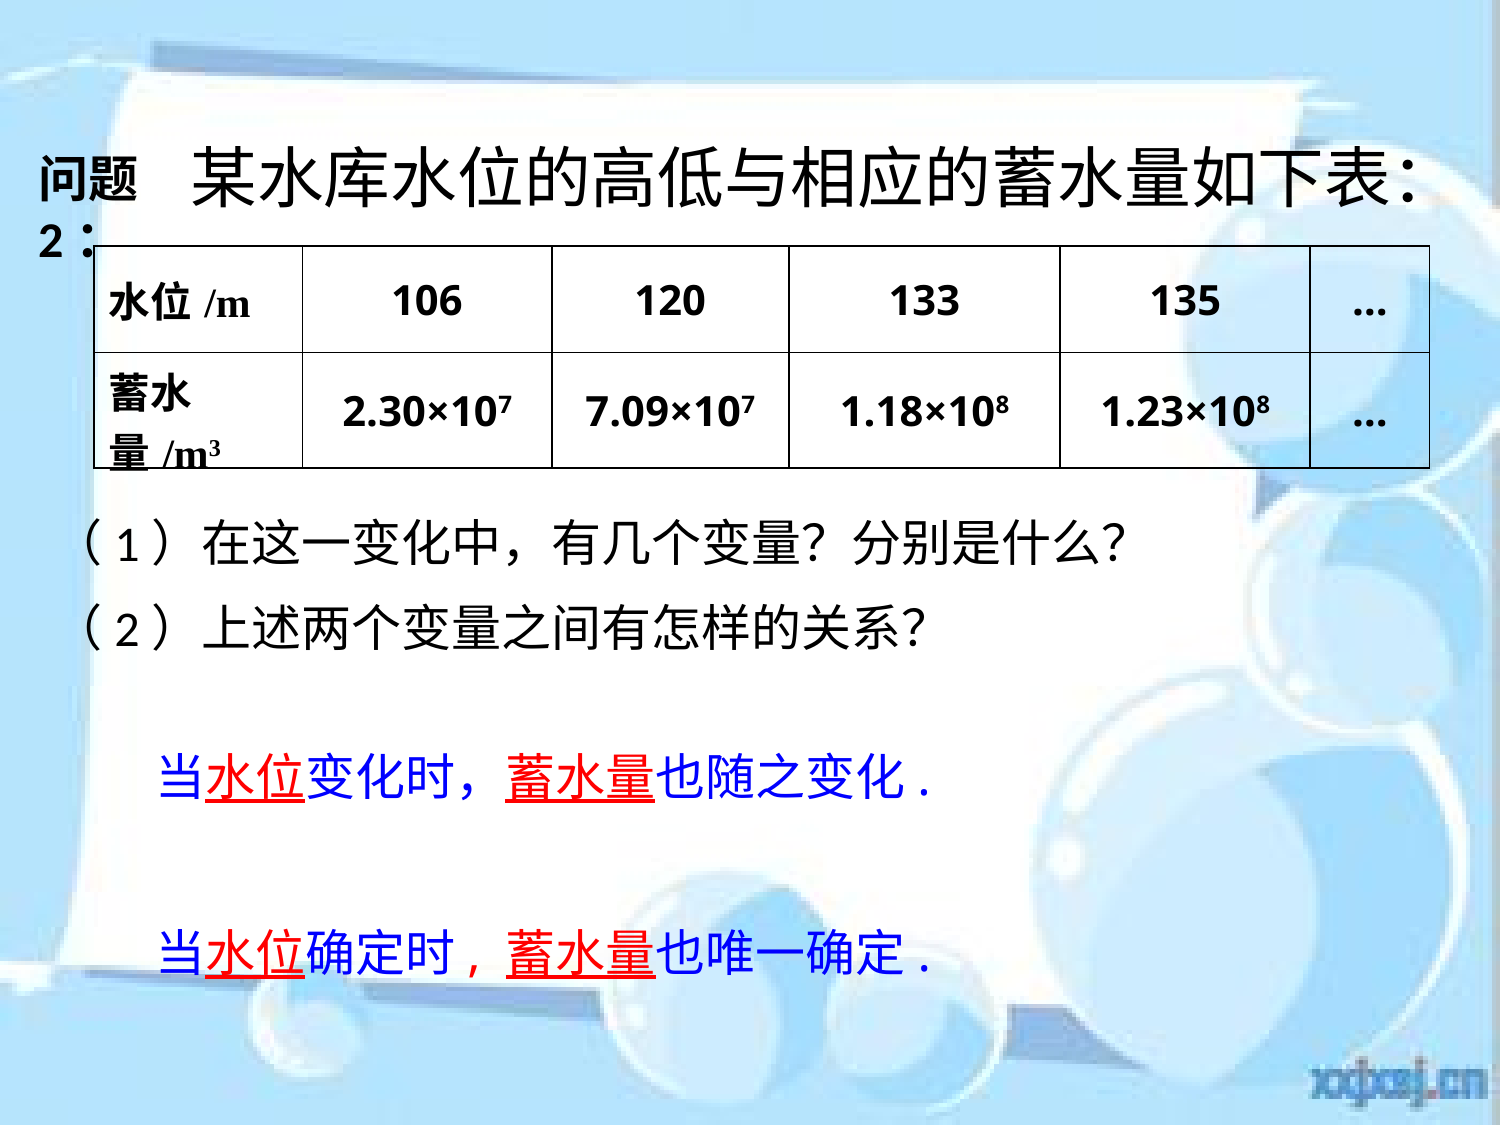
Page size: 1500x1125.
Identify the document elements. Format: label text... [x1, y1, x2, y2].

table_header 135 [1061, 247, 1309, 352]
table_header 106 [303, 247, 551, 352]
table_cell 1.23×108 [1061, 353, 1309, 467]
picture [0, 0, 1500, 1125]
text_box 某水库水位的高低与相应的蓄水量如下表： [175, 128, 1500, 224]
text_box （1）在这一变化中，有几个变量？分别是什么？ （2）上述两个变量之间有怎样的关系？ [37, 503, 1500, 664]
table_header 120 [553, 247, 788, 352]
table_header 133 [790, 247, 1059, 352]
table_cell … [1311, 353, 1429, 467]
table_header … [1311, 247, 1429, 352]
text_box 当水位变化时，蓄水量也随之变化. [140, 738, 1305, 813]
text_box 当水位确定时, 蓄水量也唯一确定. [140, 913, 1358, 989]
table_header 水位/m [95, 247, 302, 352]
table_cell 7.09×107 [553, 353, 788, 467]
table_cell 1.18×108 [790, 353, 1059, 467]
table_cell 蓄水量/m3 [95, 353, 302, 467]
text_box 问题2： [23, 140, 246, 276]
table_cell 2.30×107 [303, 353, 551, 467]
